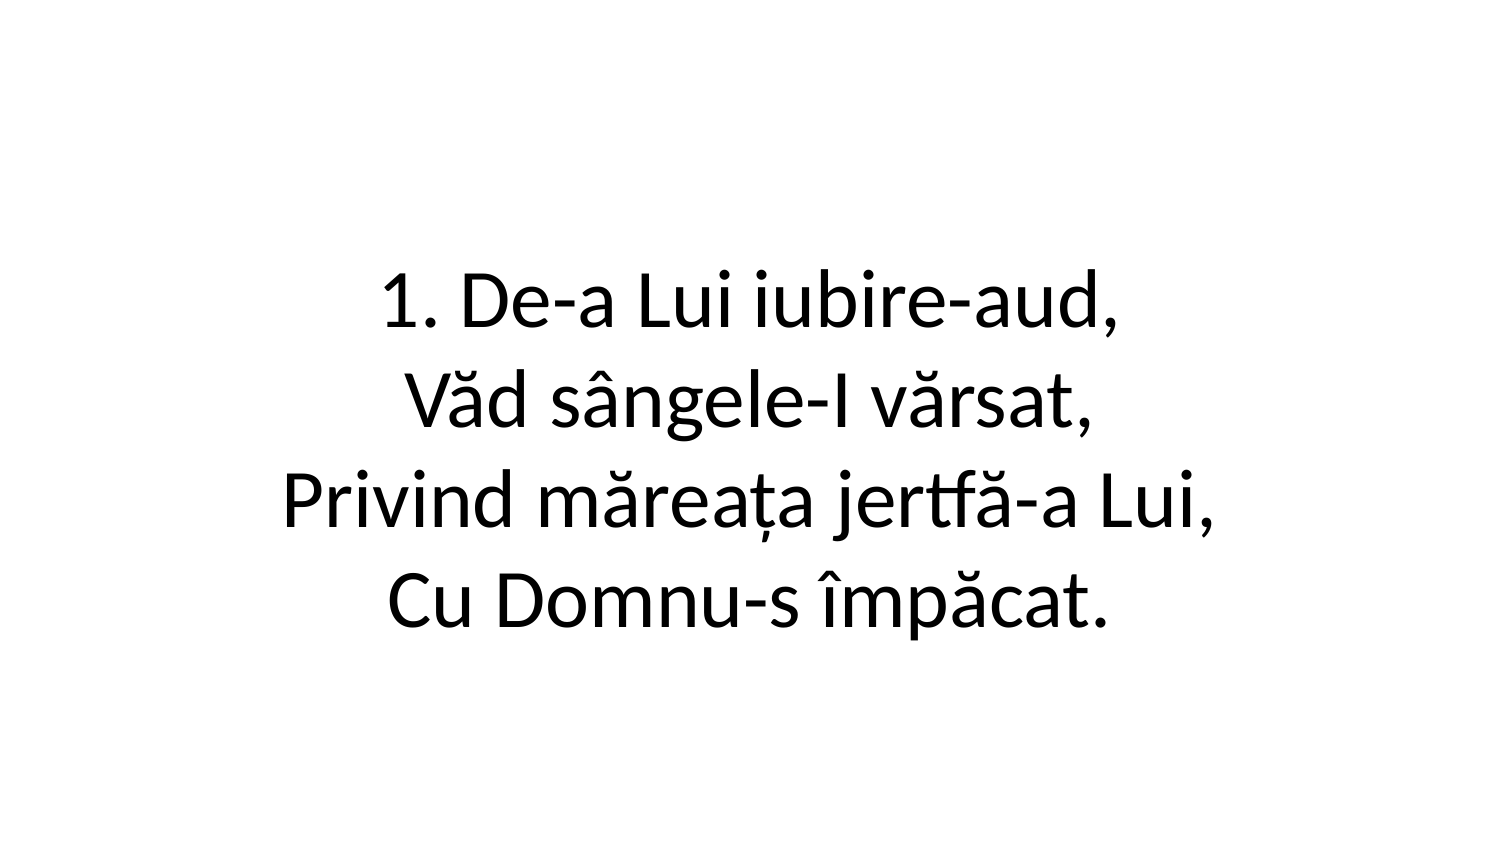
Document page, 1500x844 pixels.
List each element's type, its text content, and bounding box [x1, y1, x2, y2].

text_box 1. De-a Lui iubire-aud, Văd sângele-I vărsat, Privind măreața jertfă-a Lui, Cu Domnu-s împăcat. [266, 192, 1234, 652]
